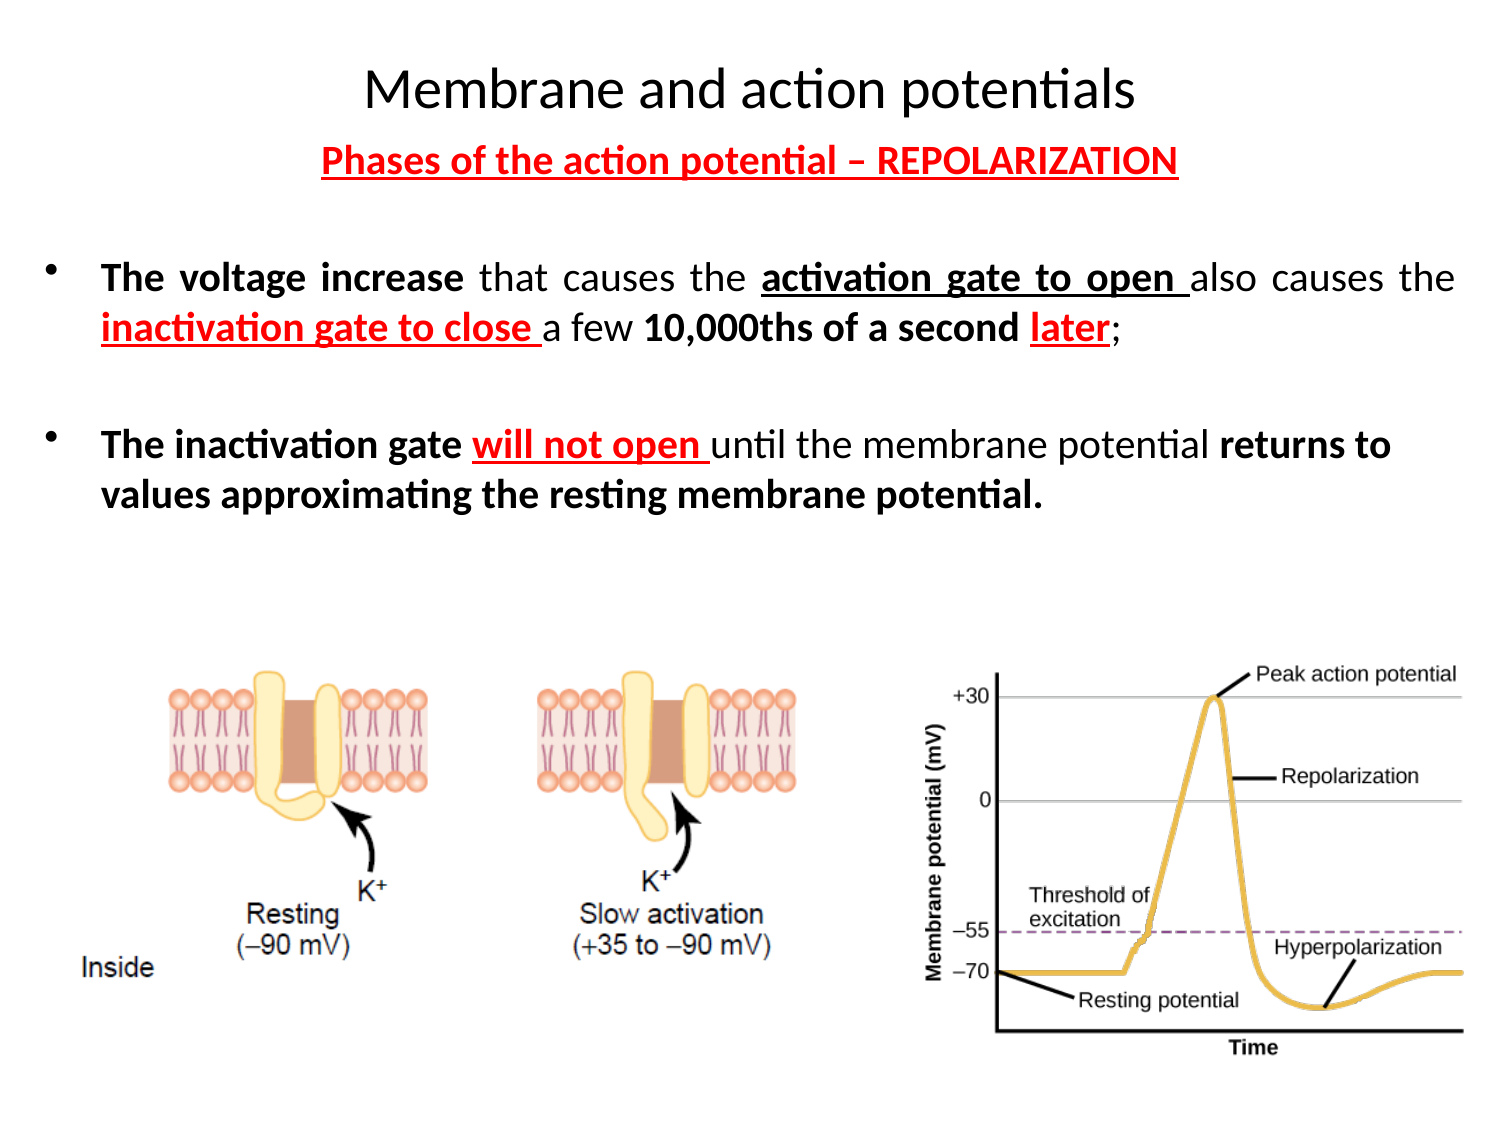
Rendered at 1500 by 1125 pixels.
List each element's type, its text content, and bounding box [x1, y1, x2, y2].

picture [923, 654, 1465, 1059]
title Membrane and action potentials [74, 44, 1426, 126]
list Phases of the action potential – REPOLARIZATION The voltage increase that causes the activation gate to open also causes the inactivation gate to close a few 10,000ths of a second later; The inactivation gate will not open until the membrane potential returns to values approximating the resting membrane potential. [29, 125, 1471, 1107]
picture [62, 644, 891, 1004]
